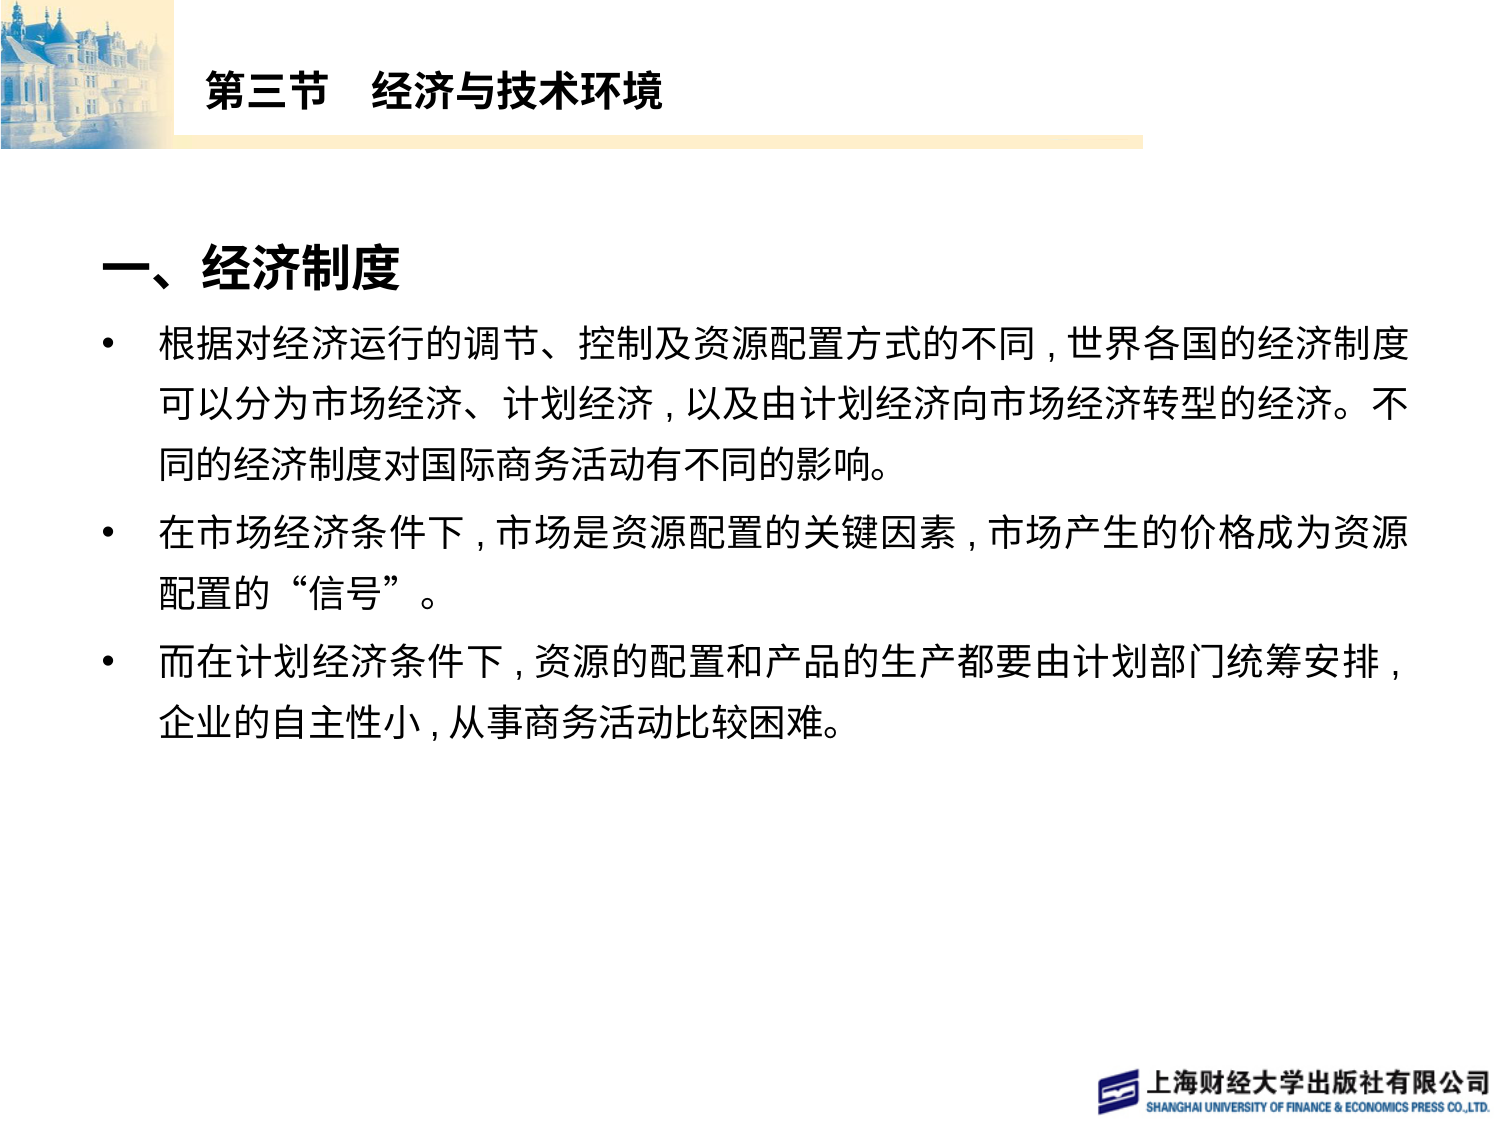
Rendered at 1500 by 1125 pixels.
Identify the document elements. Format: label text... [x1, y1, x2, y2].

picture [1097, 1065, 1494, 1120]
picture [0, 0, 1143, 149]
list 一、经济制度 根据对经济运行的调节、控制及资源配置方式的不同,世界各国的经济制度可以分为市场经济、计划经济,以及由计划经济向市场经济转型的经济。不同的经济制度对国际商务活动有不同的影响。 在市场经济条件下,市场是资源配置的关键因素,市场产生的价格成为资源配置的“信号”。 而在计划经济条件下,资源的配置和产品的生产都要由计划部门统筹安排,企业的自主性小,从事商务活动比较困难。 [86, 207, 1425, 1071]
title 第三节 经济与技术环境 [189, 36, 1262, 143]
